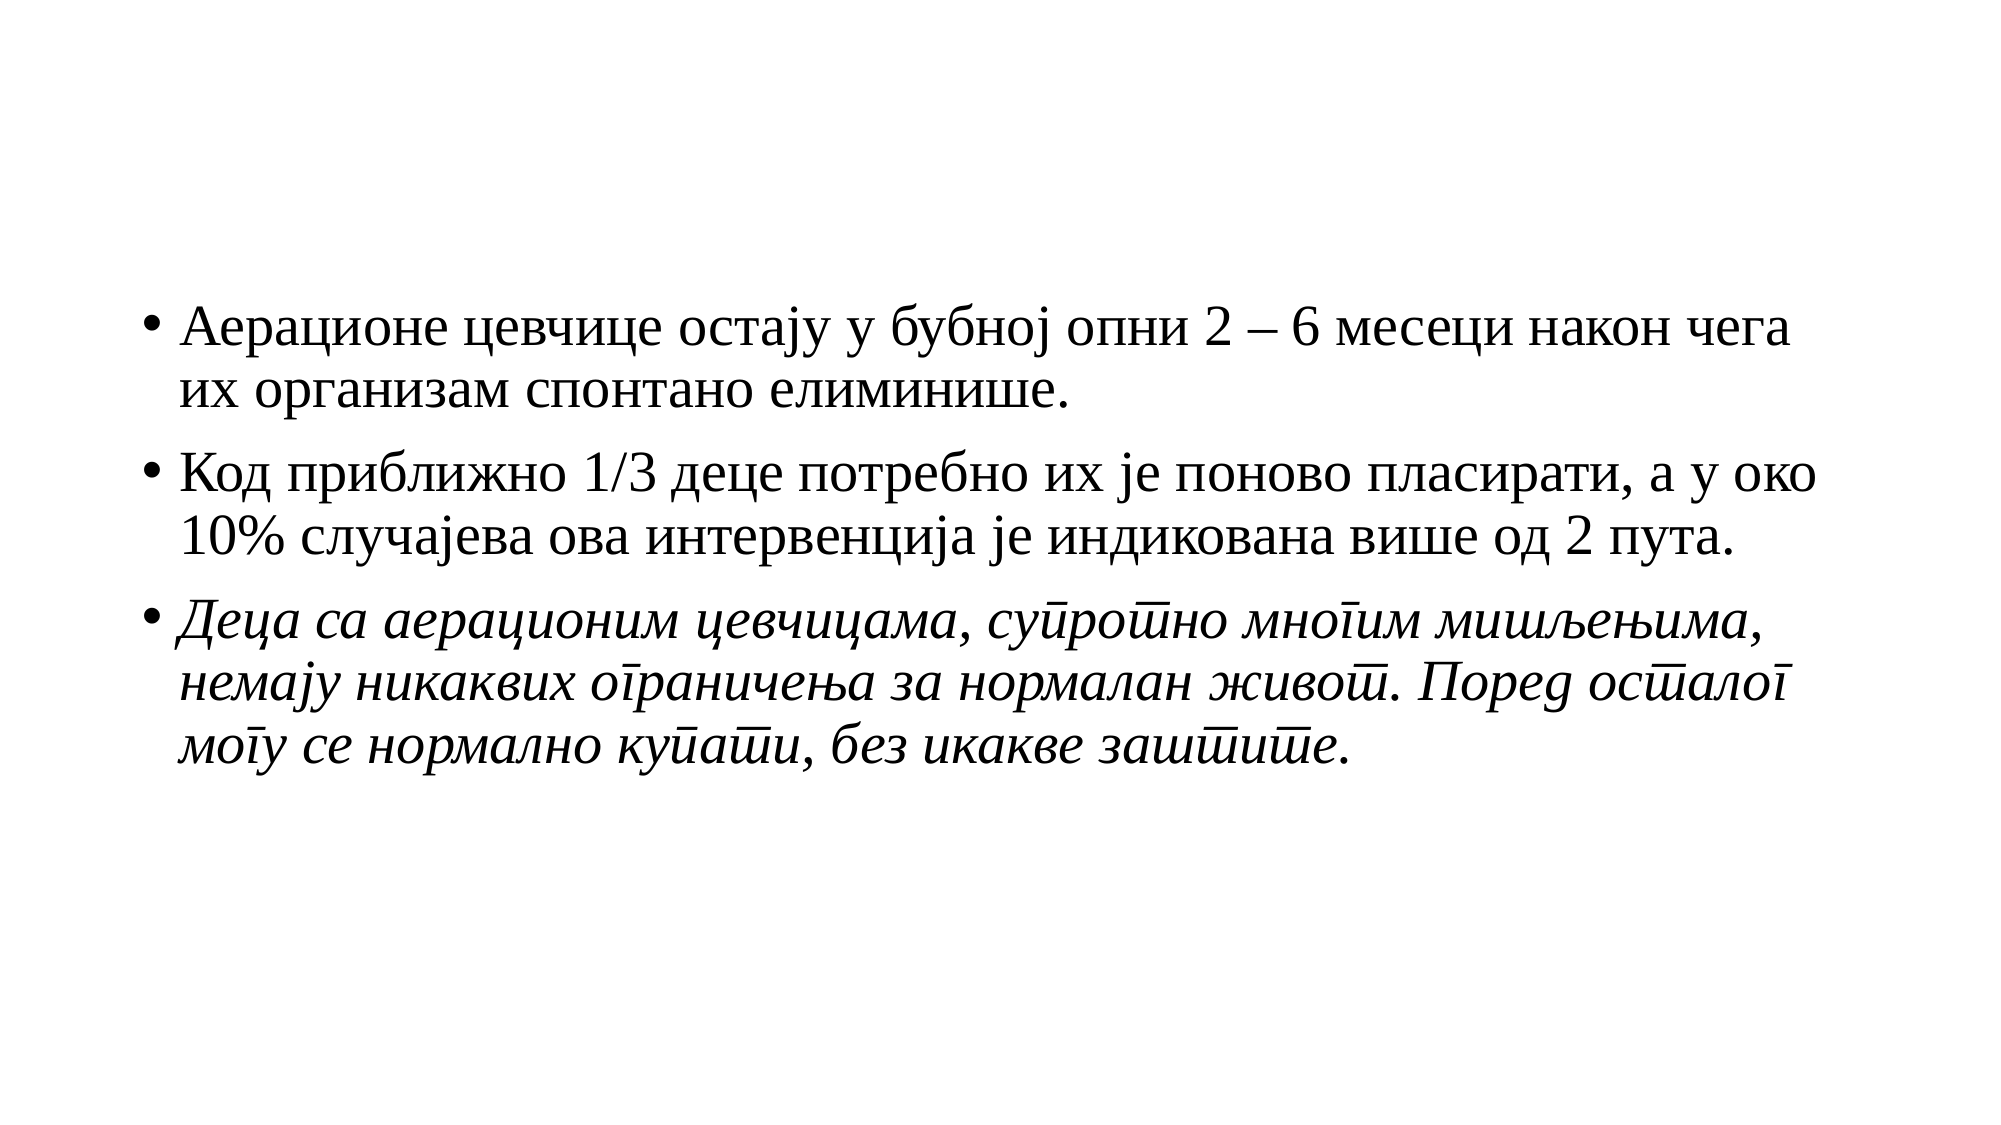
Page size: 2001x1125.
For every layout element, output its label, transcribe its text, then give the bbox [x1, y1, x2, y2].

list Аерационе цевчице остају у бубној опни 2 – 6 месеци након чега их организам спонтано елиминише. Код приближно 1/3 деце потребно их је поново пласирати, а у око 10% случајева ова интервенција је индикована више од 2 пута. Деца са аерационим цевчицама, супротно многим мишљењима, немају никаквих ограничења за нормалан живот. Поред осталог могу се нормално купати, без икакве заштите. [126, 287, 1852, 838]
